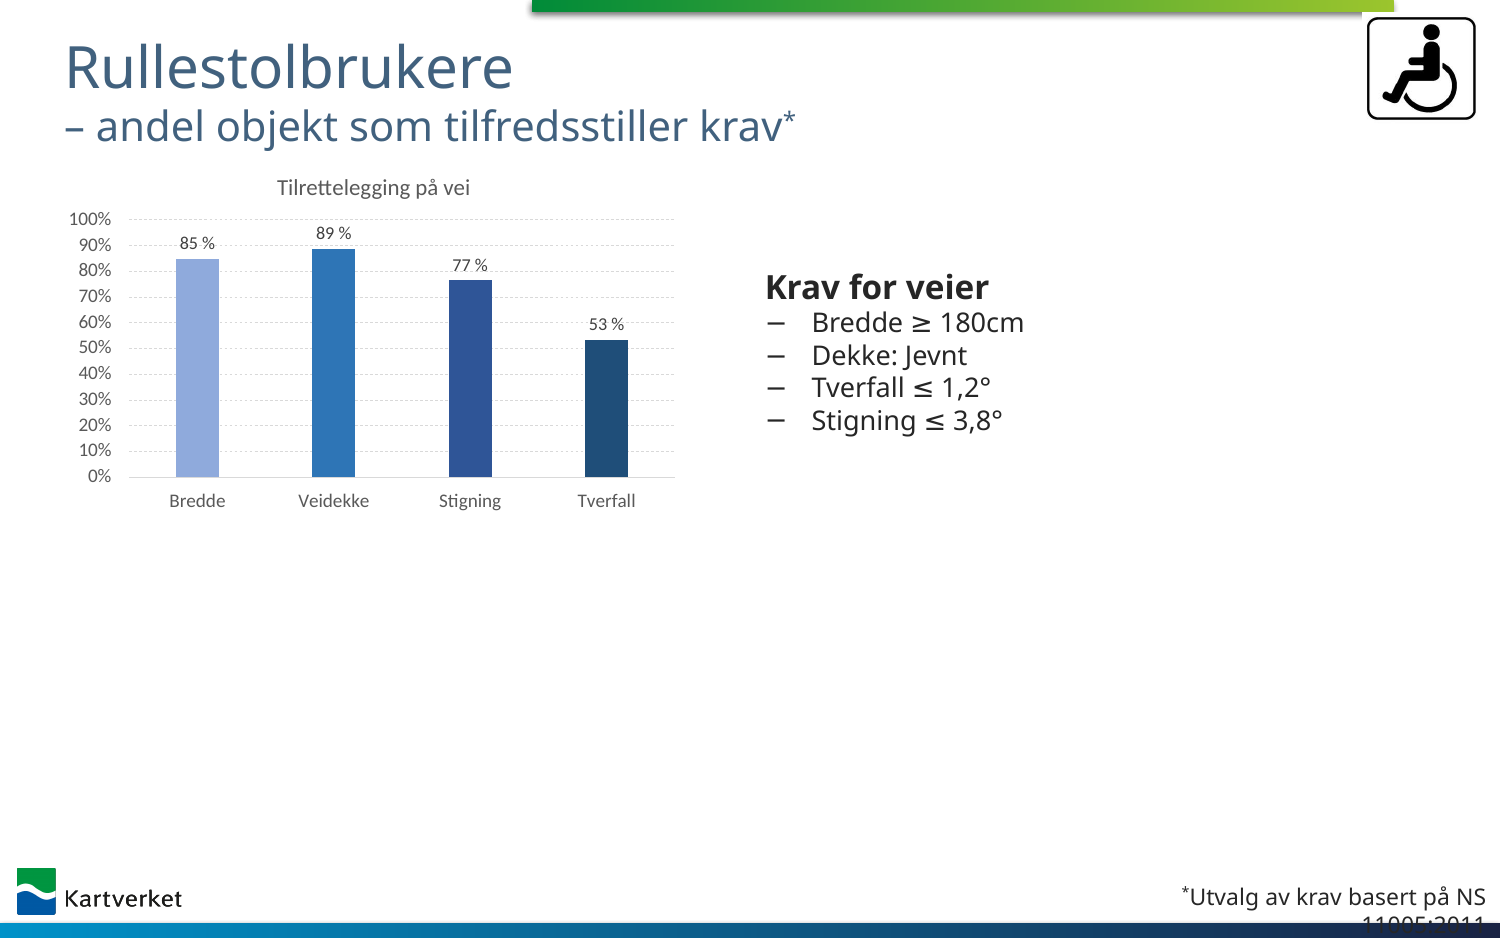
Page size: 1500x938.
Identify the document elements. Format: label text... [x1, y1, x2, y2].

text_box Krav for veier Bredde ≥ 180cm Dekke: Jevnt Tverfall ≤ 1,2° Stigning ≤ 3,8° [750, 258, 1234, 444]
picture [62, 166, 686, 519]
text_box Rullestolbrukere – andel objekt som tilfredsstiller krav* [49, 25, 1431, 158]
picture [1362, 12, 1481, 126]
text_box *Utvalg av krav basert på NS 11005:2011 [1068, 873, 1500, 938]
